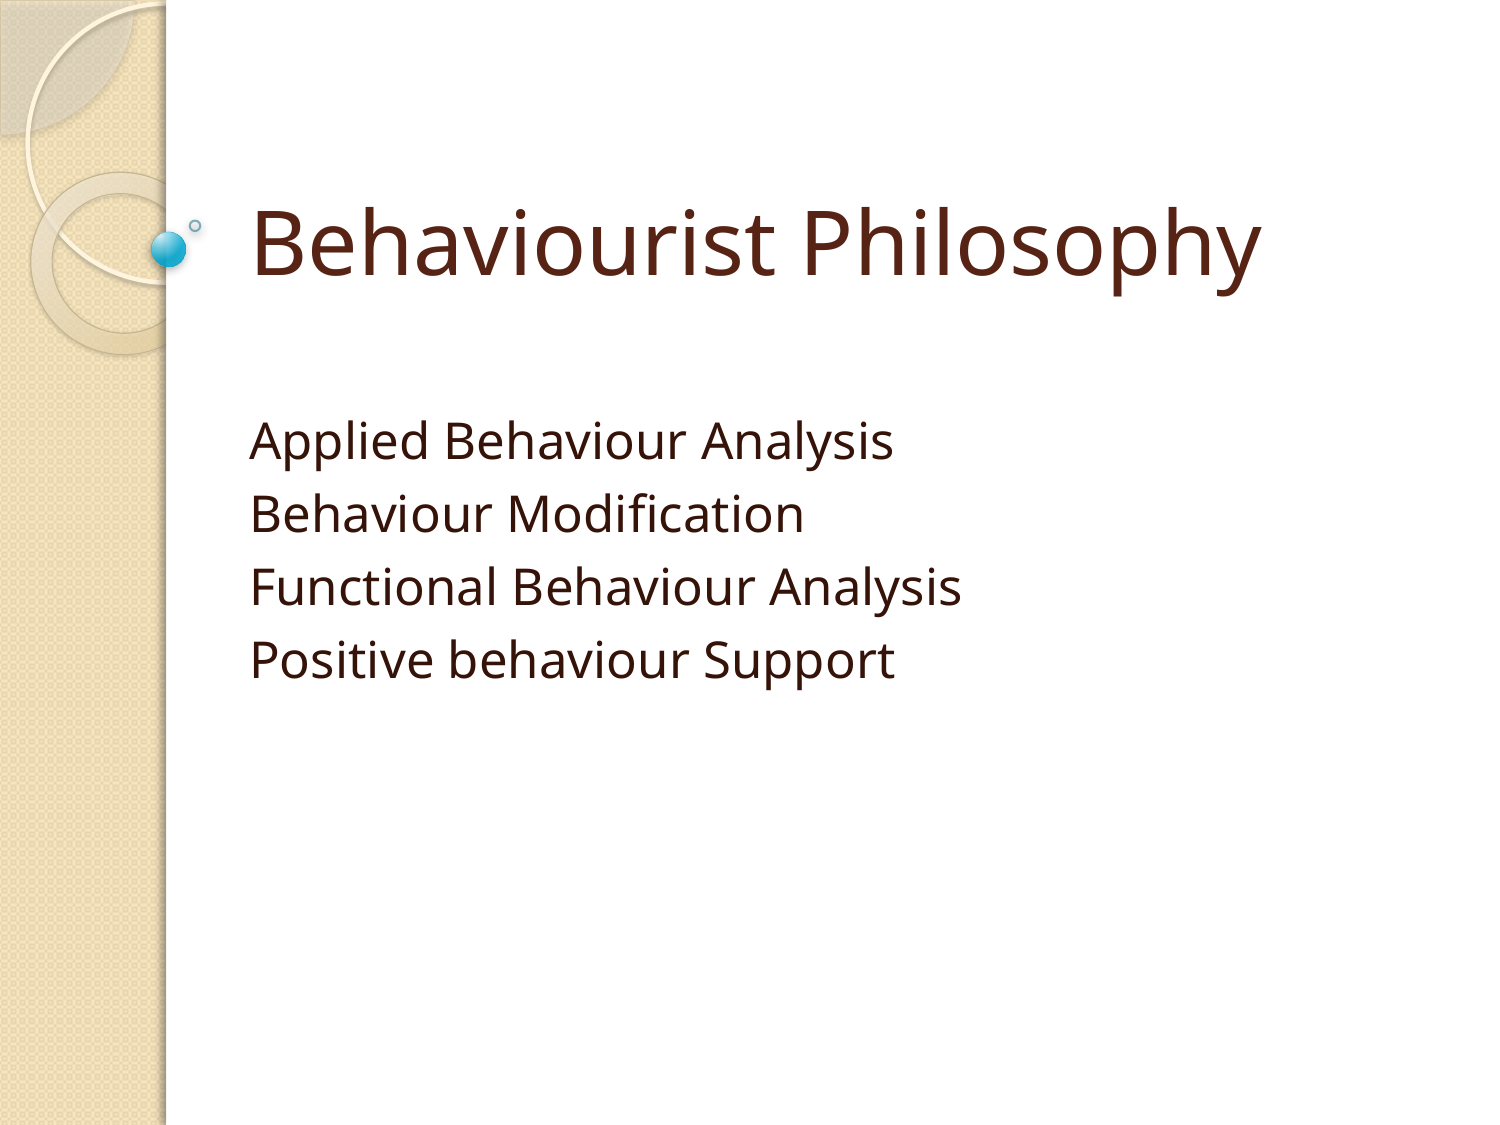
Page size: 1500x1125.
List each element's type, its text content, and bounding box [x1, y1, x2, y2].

title Behaviourist Philosophy [234, 59, 1450, 301]
subtitle Applied Behaviour Analysis Behaviour Modification Functional Behaviour Analysis Positive behaviour Support [230, 408, 1446, 697]
